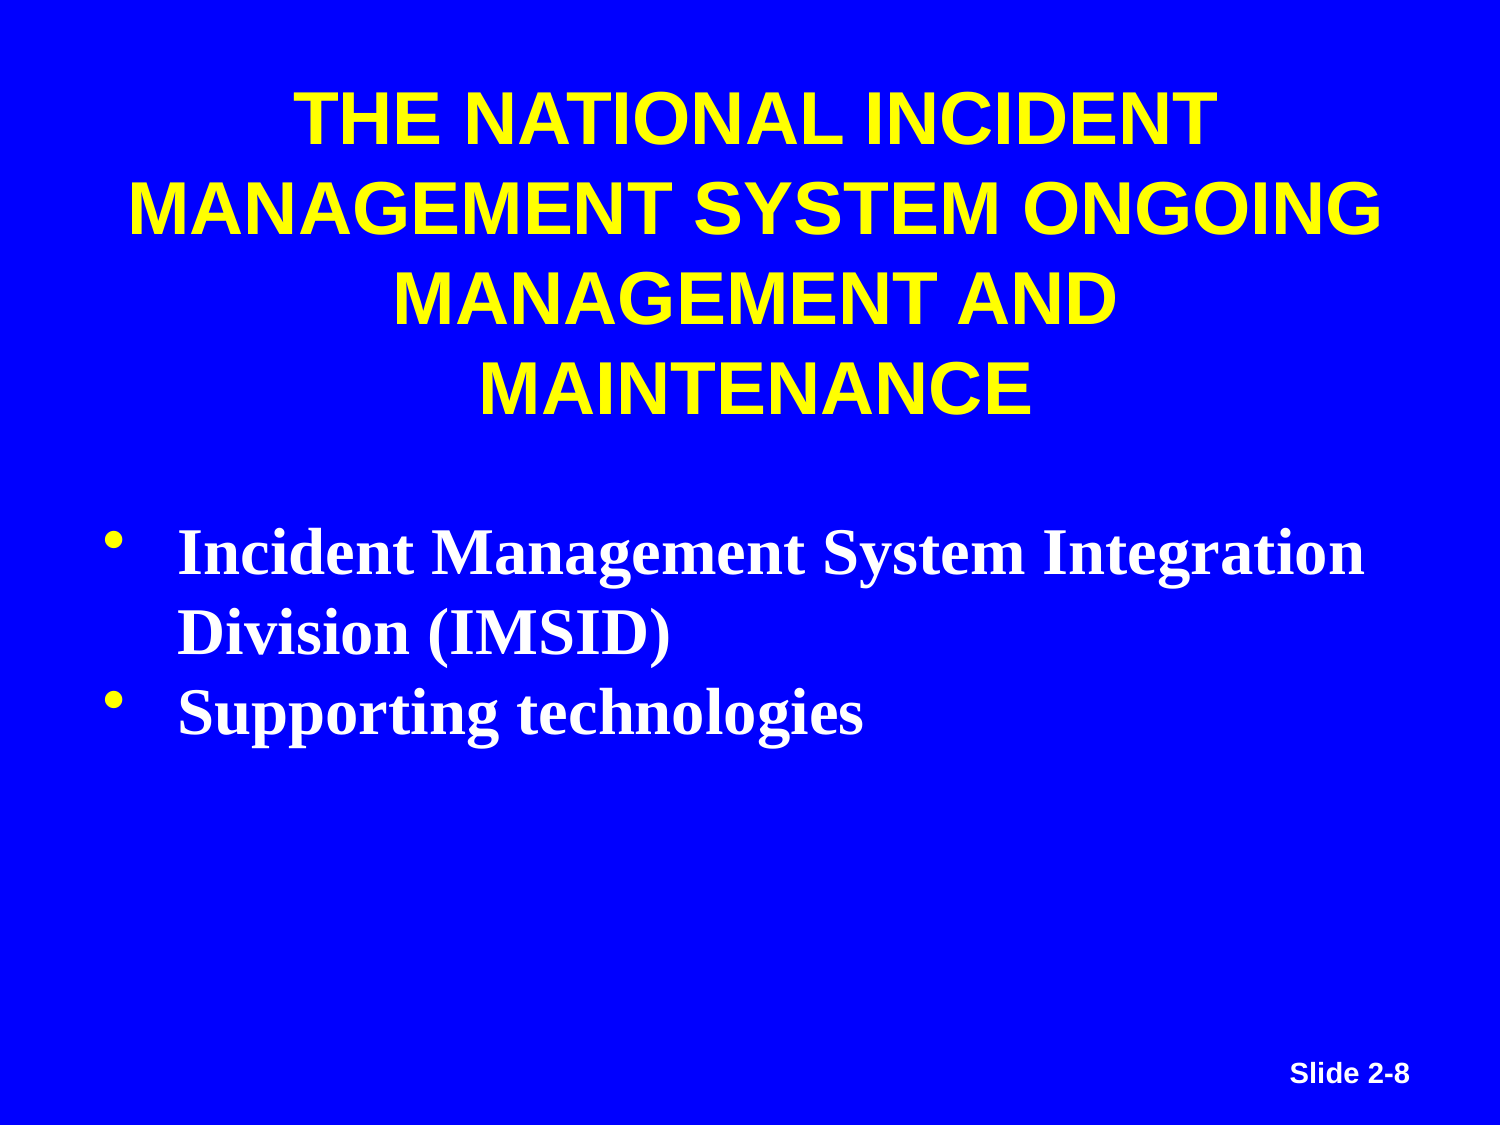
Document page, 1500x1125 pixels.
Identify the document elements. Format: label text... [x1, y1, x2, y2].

list Incident Management System Integration Division (IMSID) Supporting technologies [87, 499, 1413, 1051]
text_box THE NATIONAL INCIDENT MANAGEMENT SYSTEM ONGOING MANAGEMENT AND MAINTENANCE [99, 62, 1413, 438]
slide_number Slide 2-8 [1074, 1046, 1426, 1125]
